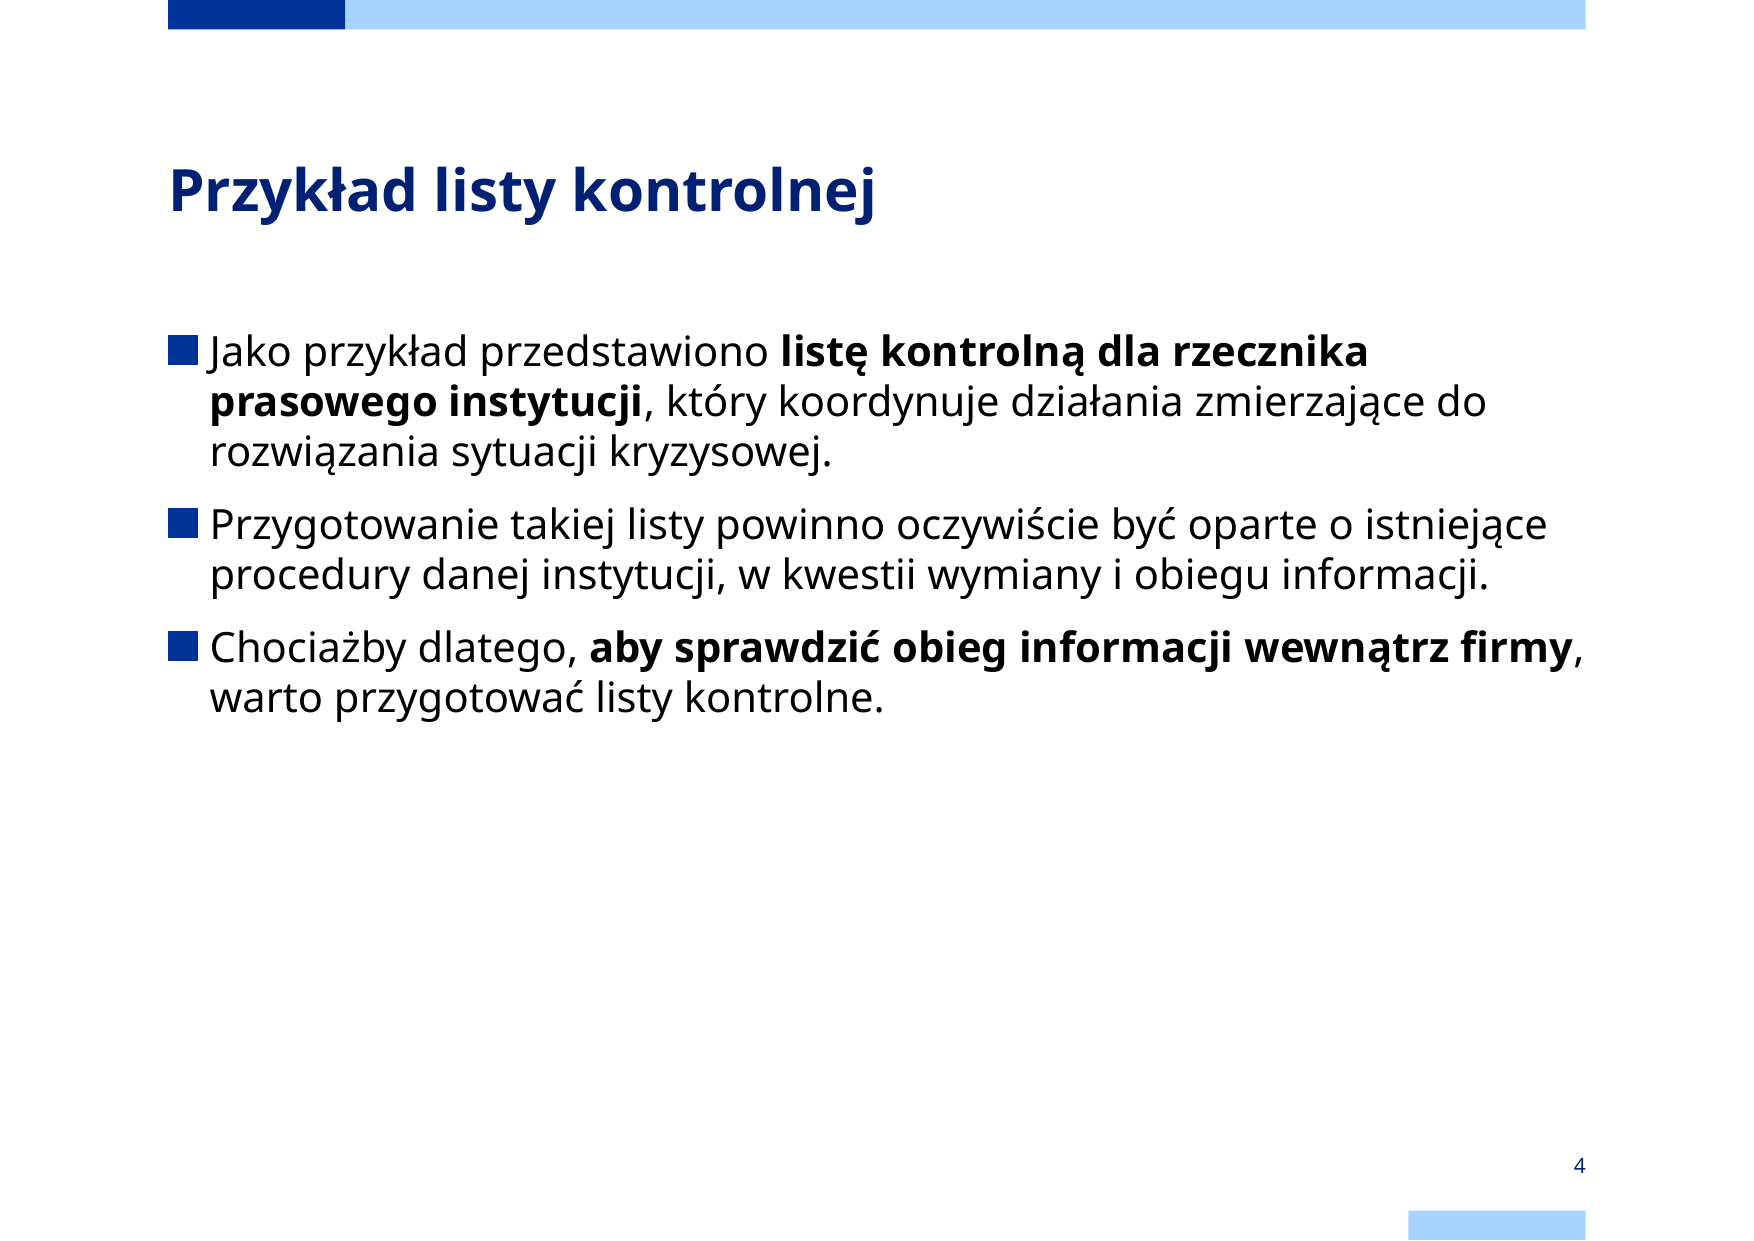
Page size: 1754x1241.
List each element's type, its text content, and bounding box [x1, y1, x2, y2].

picture [168, 631, 198, 661]
slide_number 4 [1408, 1151, 1586, 1182]
title Przykład listy kontrolnej [168, 147, 1586, 324]
list Jako przykład przedstawiono listę kontrolną dla rzecznika prasowego instytucji, który koordynuje działania zmierzające do rozwiązania sytuacji kryzysowej. Przygotowanie takiej listy powinno oczywiście być oparte o istniejące procedury danej instytucji, w kwestii wymiany i obiegu informacji. Chociażby dlatego, aby sprawdzić obieg informacji wewnątrz firmy, warto przygotować listy kontrolne. [168, 324, 1586, 1093]
picture [168, 335, 198, 365]
picture [168, 508, 198, 538]
